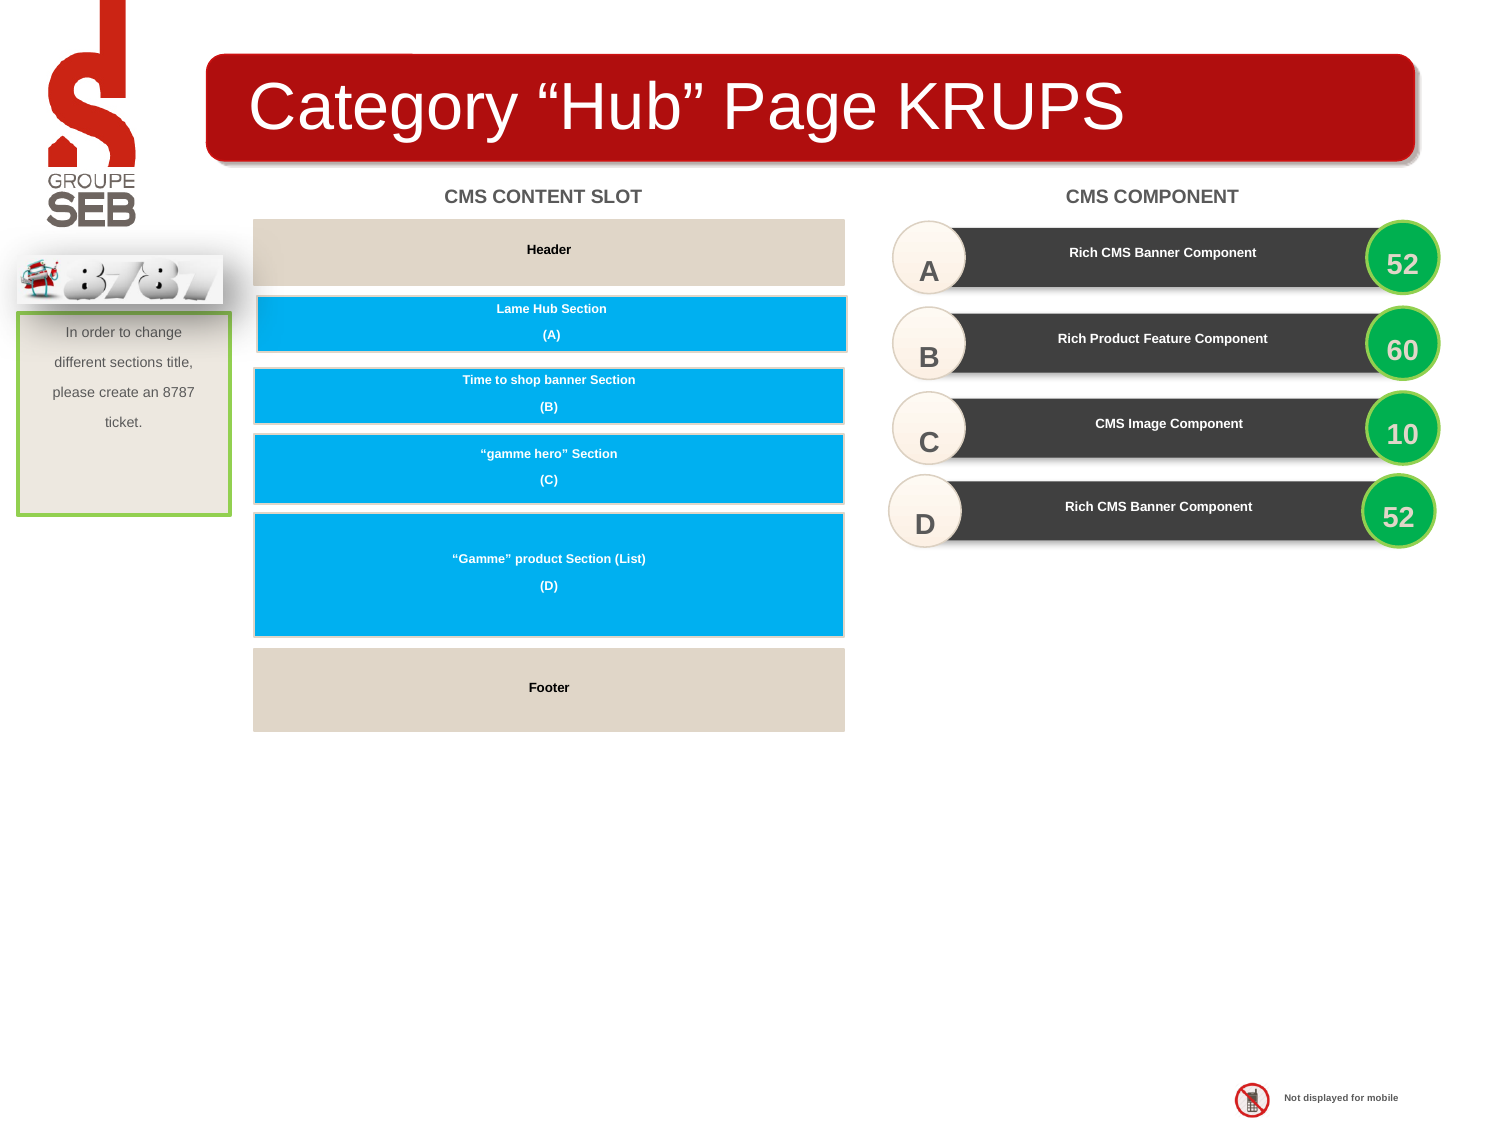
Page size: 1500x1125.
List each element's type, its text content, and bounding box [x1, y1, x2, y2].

text_box Not displayed for mobile [1271, 1082, 1500, 1117]
title Category “Hub” Page KRUPS [234, 56, 1400, 149]
text_box Time to shop banner Section (B) [252, 366, 846, 426]
text_box “gamme hero” Section (C) [252, 432, 846, 506]
picture [0, 0, 223, 305]
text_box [892, 220, 1440, 294]
picture [1233, 1081, 1270, 1118]
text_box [17, 312, 231, 516]
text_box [892, 391, 1440, 465]
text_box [892, 306, 1440, 380]
text_box CMS Component [981, 172, 1324, 219]
text_box CMS Content Slot [265, 172, 821, 228]
text_box Footer [252, 647, 846, 734]
text_box Header [252, 218, 846, 287]
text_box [888, 474, 1436, 548]
text_box “Gamme” product Section (List) (D) [252, 511, 846, 639]
text_box Lame Hub Section (A) [254, 294, 849, 354]
